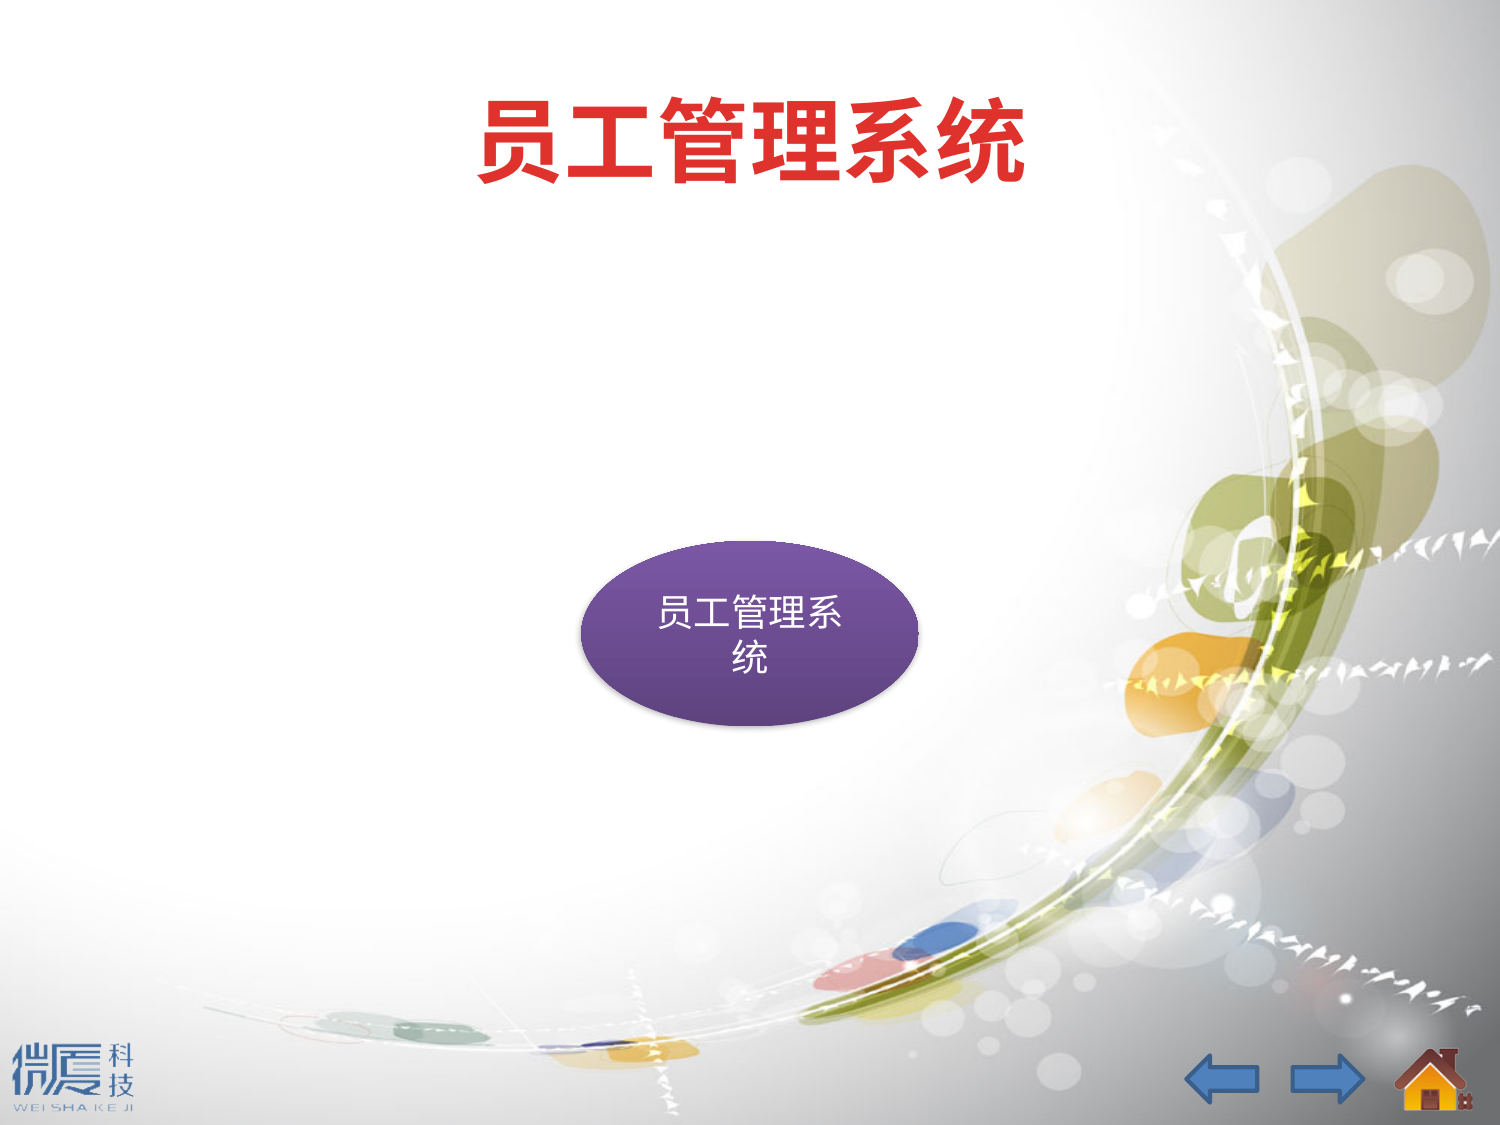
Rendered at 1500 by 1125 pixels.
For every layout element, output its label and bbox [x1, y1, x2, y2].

list [74, 262, 1426, 1006]
picture [0, 0, 1500, 1125]
text_box [1186, 1039, 1485, 1118]
